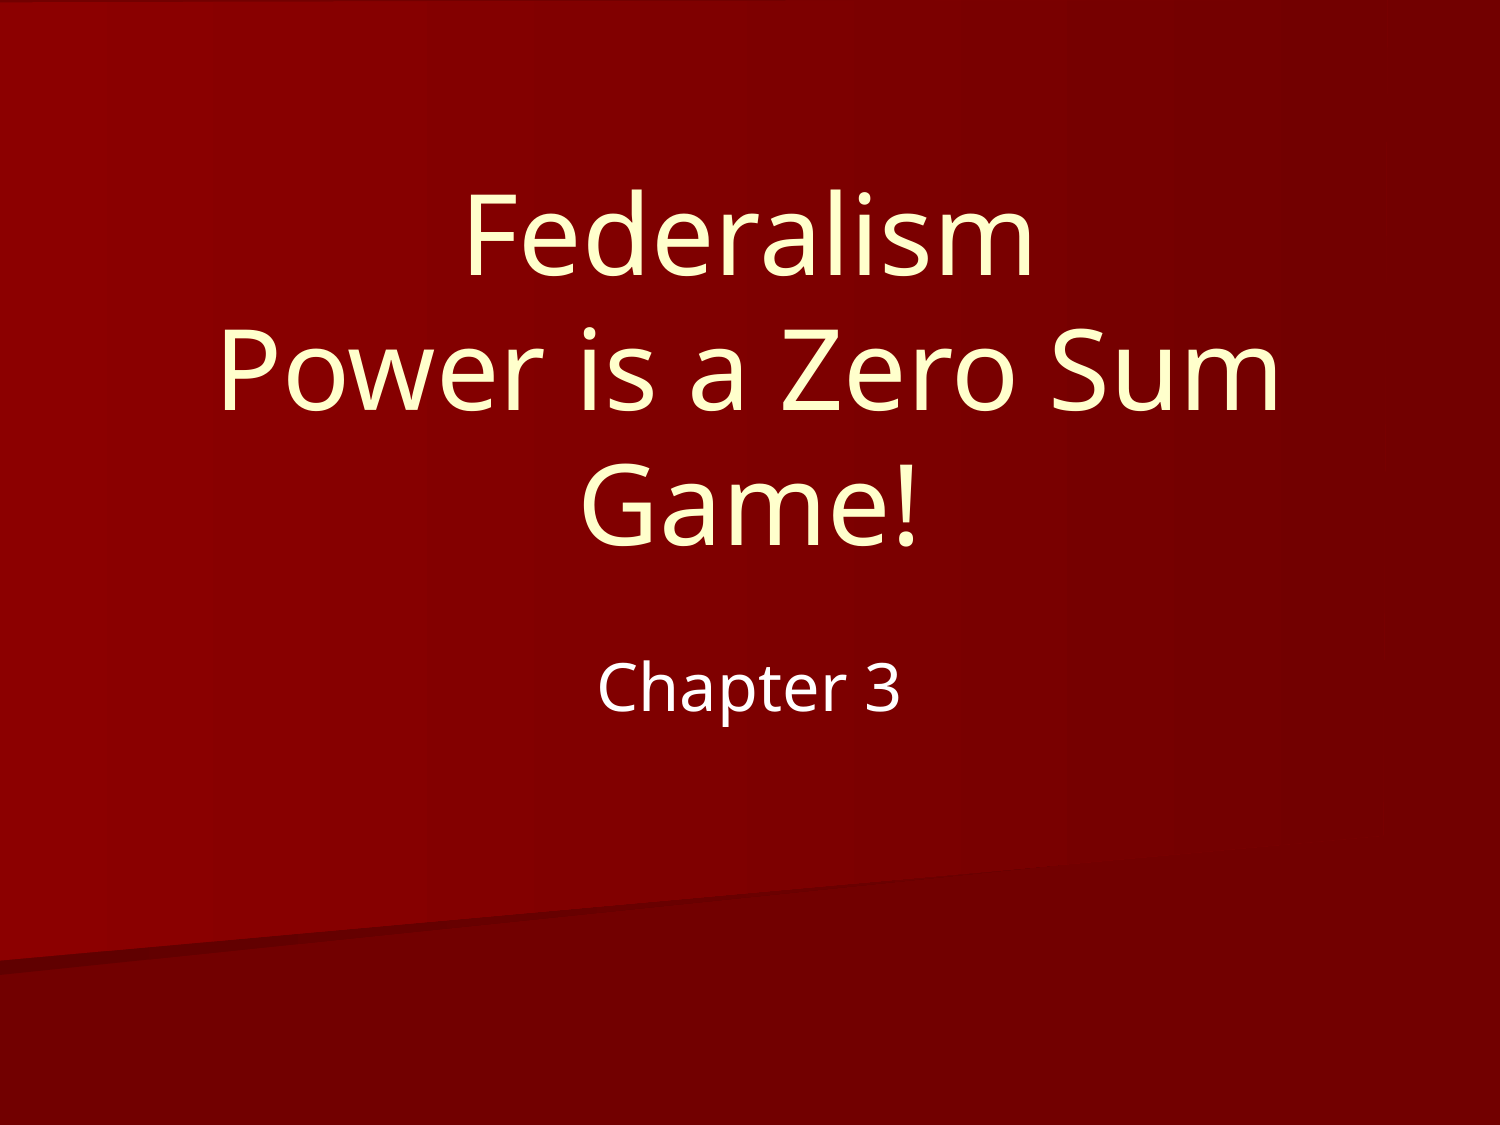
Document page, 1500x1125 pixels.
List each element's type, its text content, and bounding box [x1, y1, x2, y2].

title Federalism Power is a Zero Sum Game! [112, 289, 1388, 576]
subtitle Chapter 3 [224, 637, 1276, 926]
